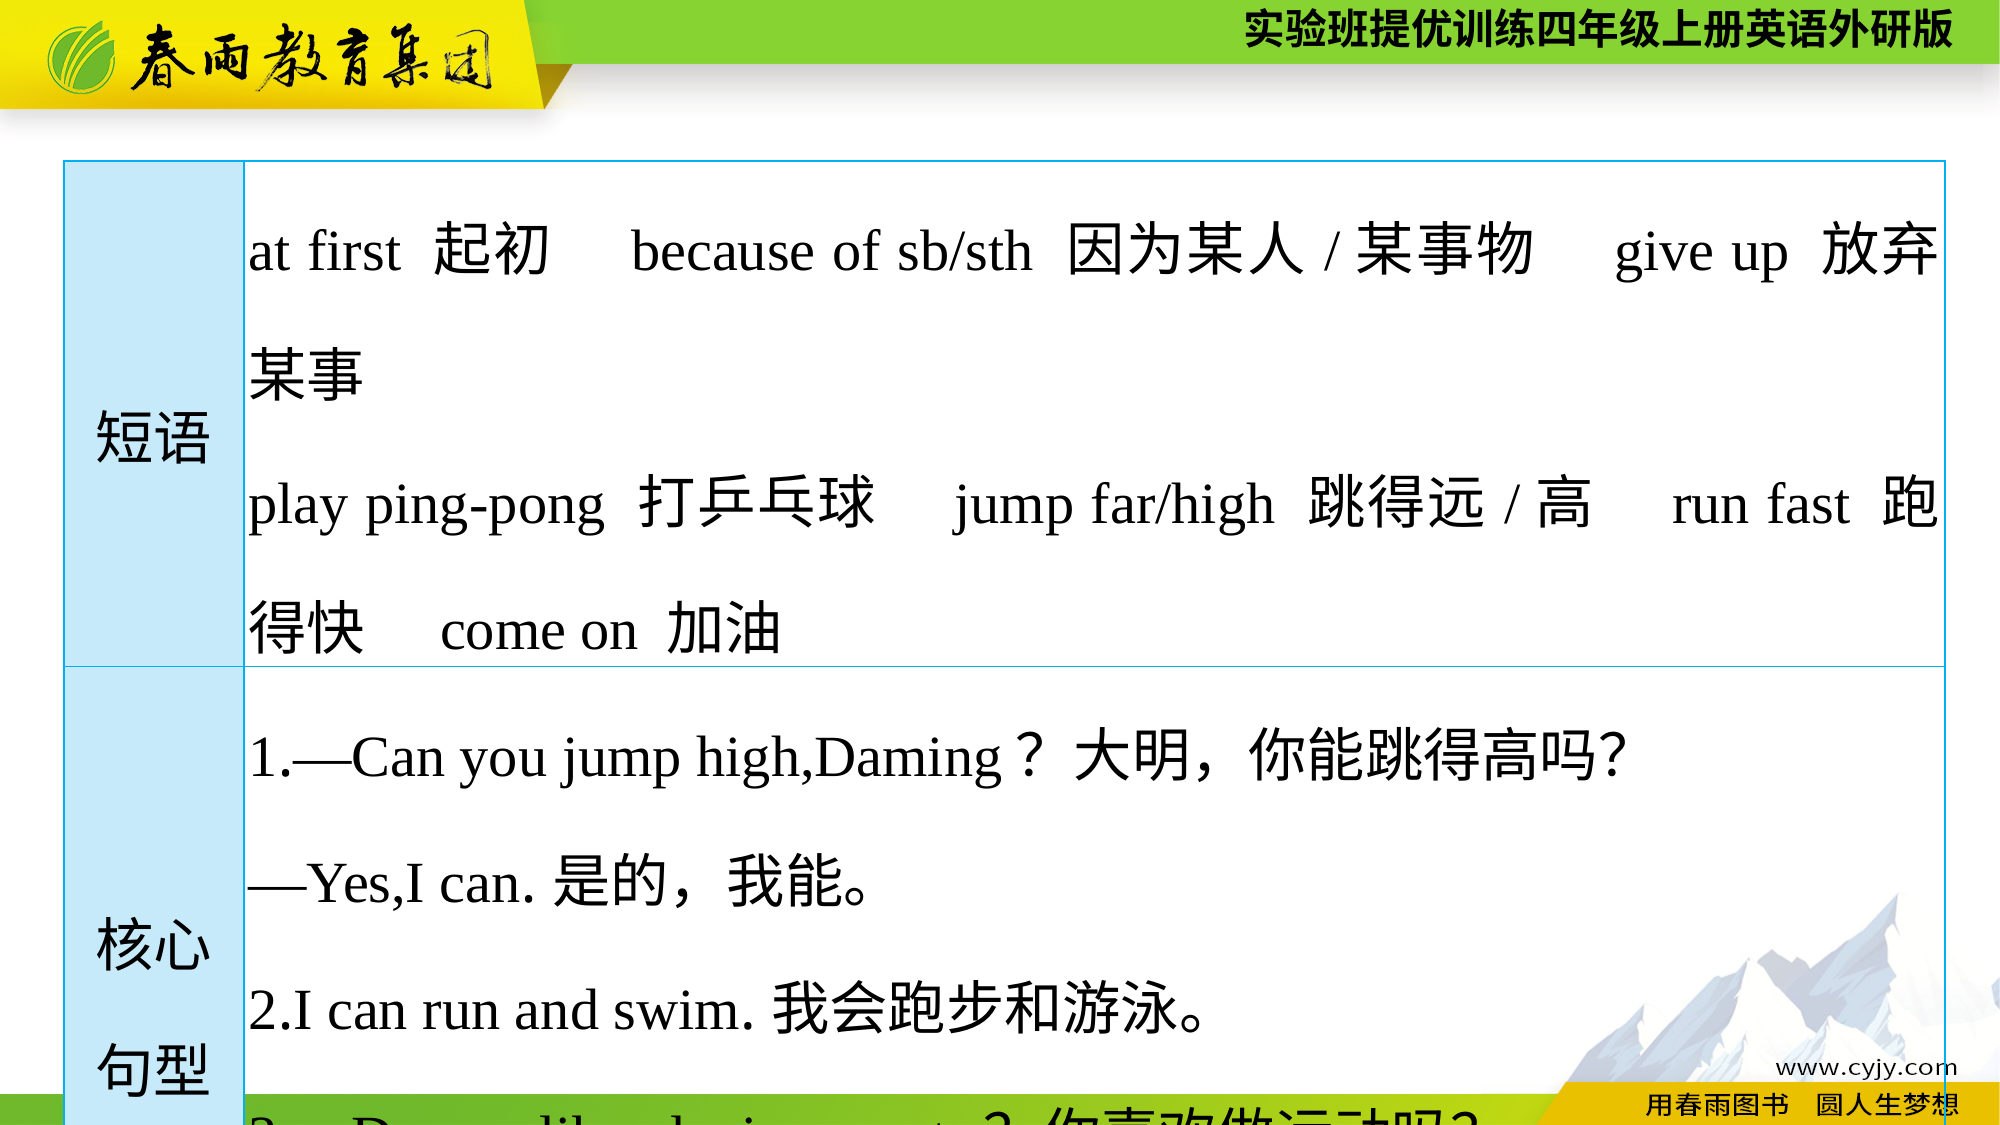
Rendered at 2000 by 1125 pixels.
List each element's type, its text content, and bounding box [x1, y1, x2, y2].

picture [0, 0, 2000, 1125]
table_cell 1.—Can you jump high,Daming？大明，你能跳得高吗？ —Yes,I can.是的，我能。 2.I can run and swim.我会跑步和游泳。 3.—Do you like playing sports？你喜欢做运动吗？ —Yes,I do.是的，我喜欢。 [245, 667, 1944, 1125]
table_header 短语 [65, 162, 243, 666]
table_cell 核心 句型 [65, 667, 243, 1125]
table_header at first 起初 because of sb/sth 因为某人/某事物 give up 放弃某事 play ping-pong 打乒乓球 jump far/high 跳得远/高 run fast 跑得快 come on 加油 [245, 162, 1944, 666]
